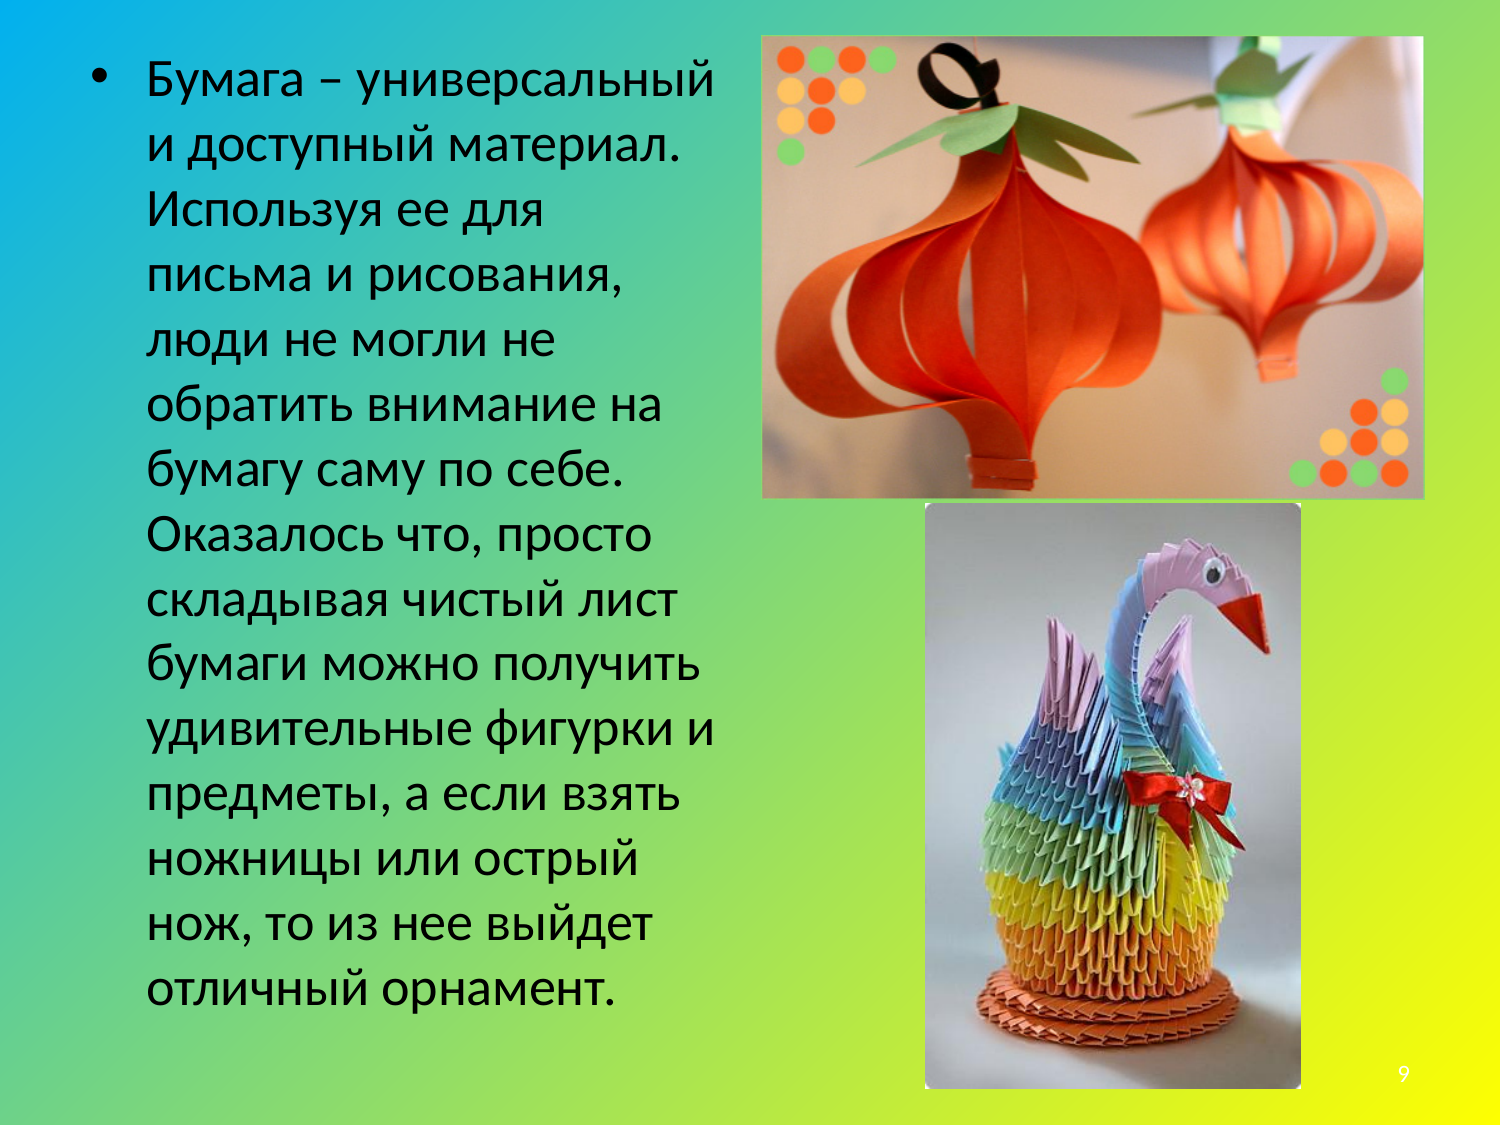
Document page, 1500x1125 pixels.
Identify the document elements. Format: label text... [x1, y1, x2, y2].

picture [925, 503, 1301, 1090]
list Бумага – универсальный и доступный материал. Используя ее для письма и рисования, люди не могли не обратить внимание на бумагу саму по себе. Оказалось что, просто складывая чистый лист бумаги можно получить удивительные фигурки и предметы, а если взять ножницы или острый нож, то из нее выйдет отличный орнамент. [75, 35, 738, 1079]
slide_number 9 [1074, 1042, 1425, 1103]
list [761, 34, 1425, 500]
